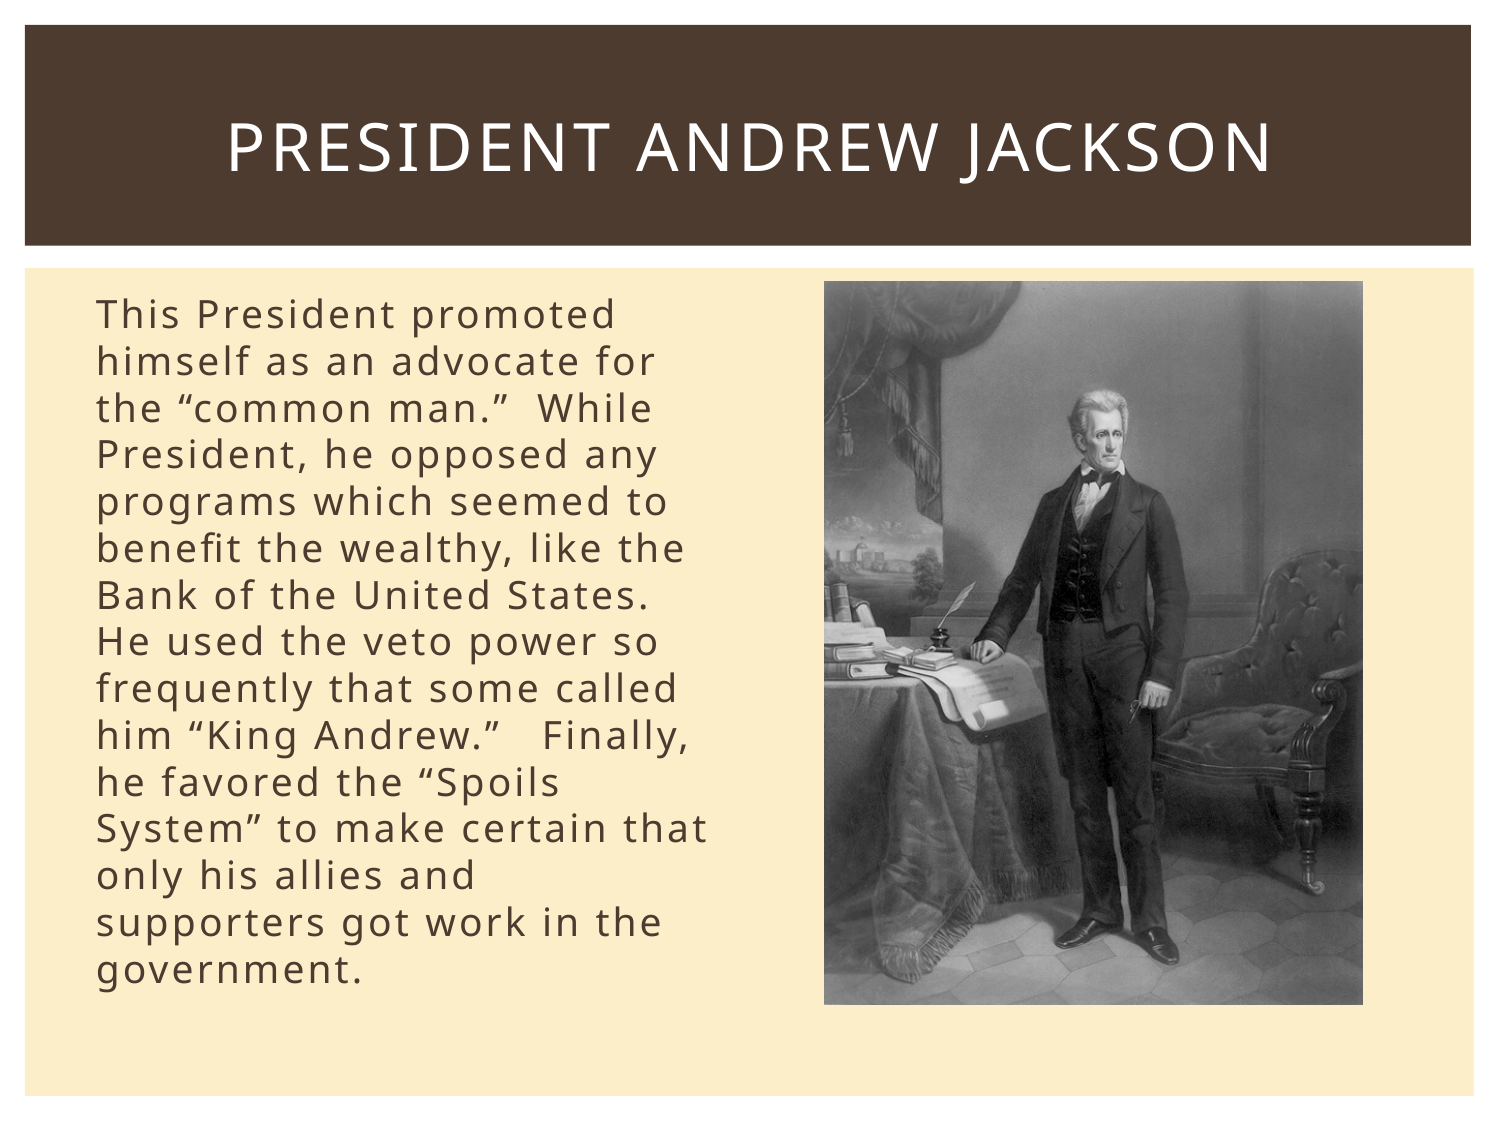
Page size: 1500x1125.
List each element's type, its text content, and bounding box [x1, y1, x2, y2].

list This President promoted himself as an advocate for the “common man.” While President, he opposed any programs which seemed to benefit the wealthy, like the Bank of the United States. He used the veto power so frequently that some called him “King Andrew.” Finally, he favored the “Spoils System” to make certain that only his allies and supporters got work in the government. [75, 281, 738, 1005]
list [824, 281, 1364, 1006]
title President andrew jackson [62, 58, 1438, 232]
